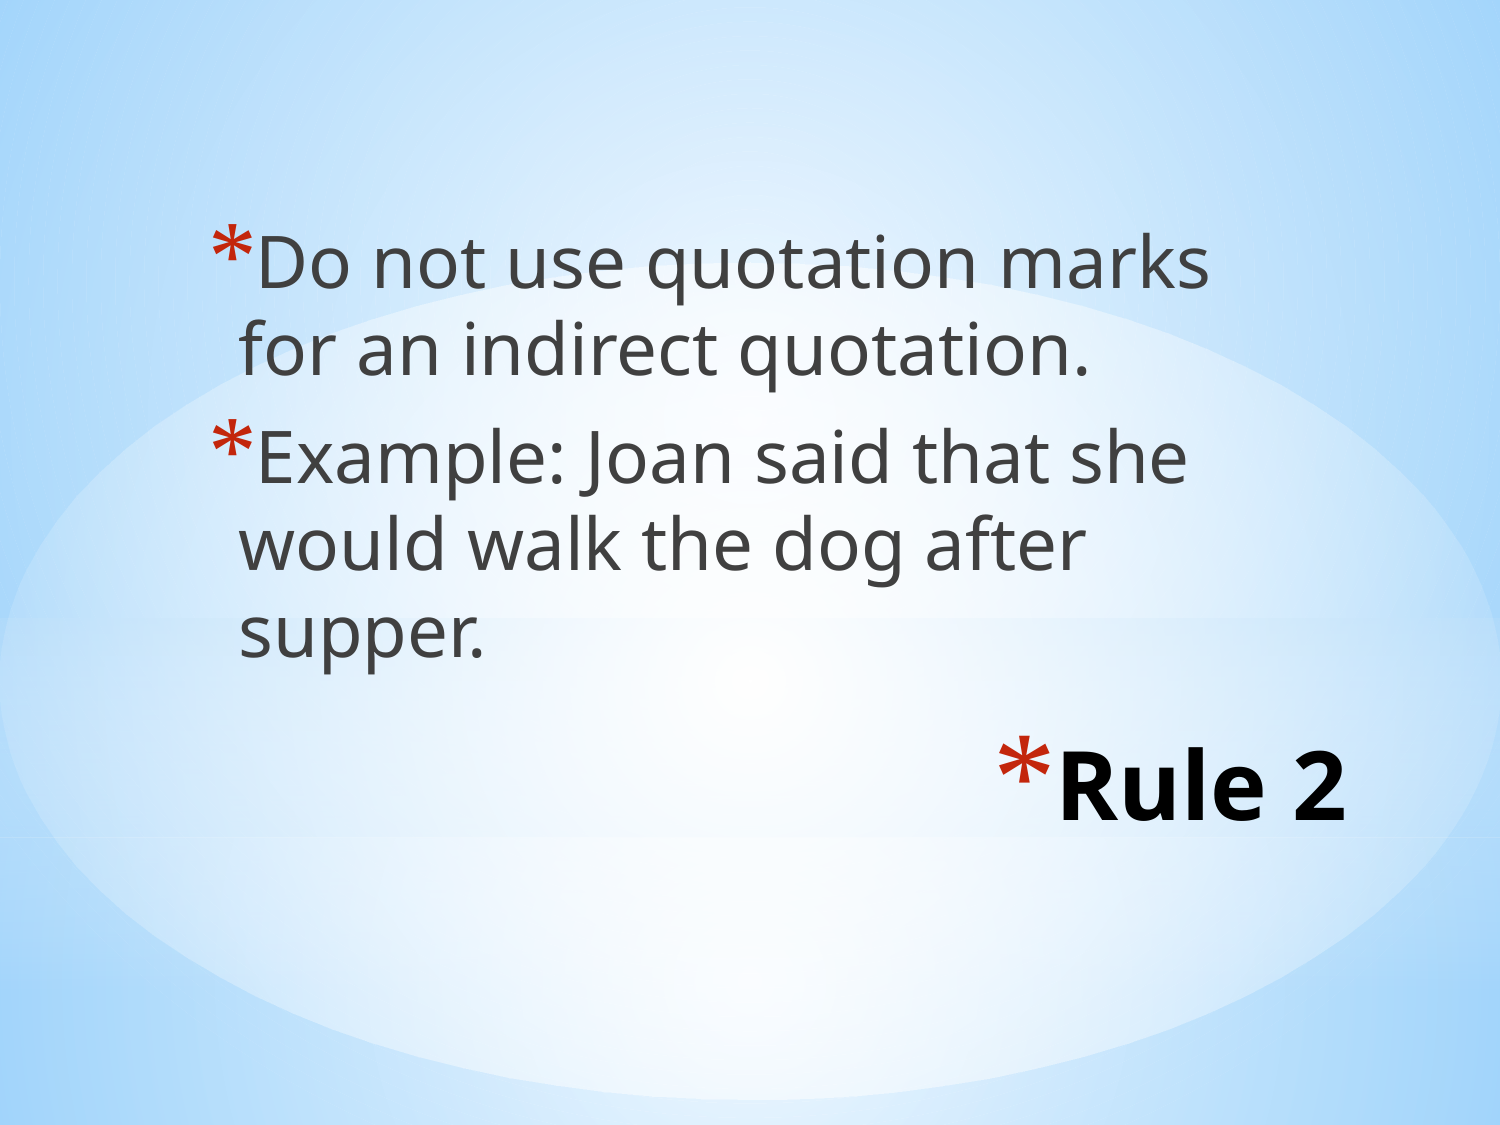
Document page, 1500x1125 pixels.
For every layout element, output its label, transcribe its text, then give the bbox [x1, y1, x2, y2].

list Do not use quotation marks for an indirect quotation. Example: Joan said that she would walk the dog after supper. [187, 120, 1238, 690]
title Rule 2 [294, 717, 1363, 905]
